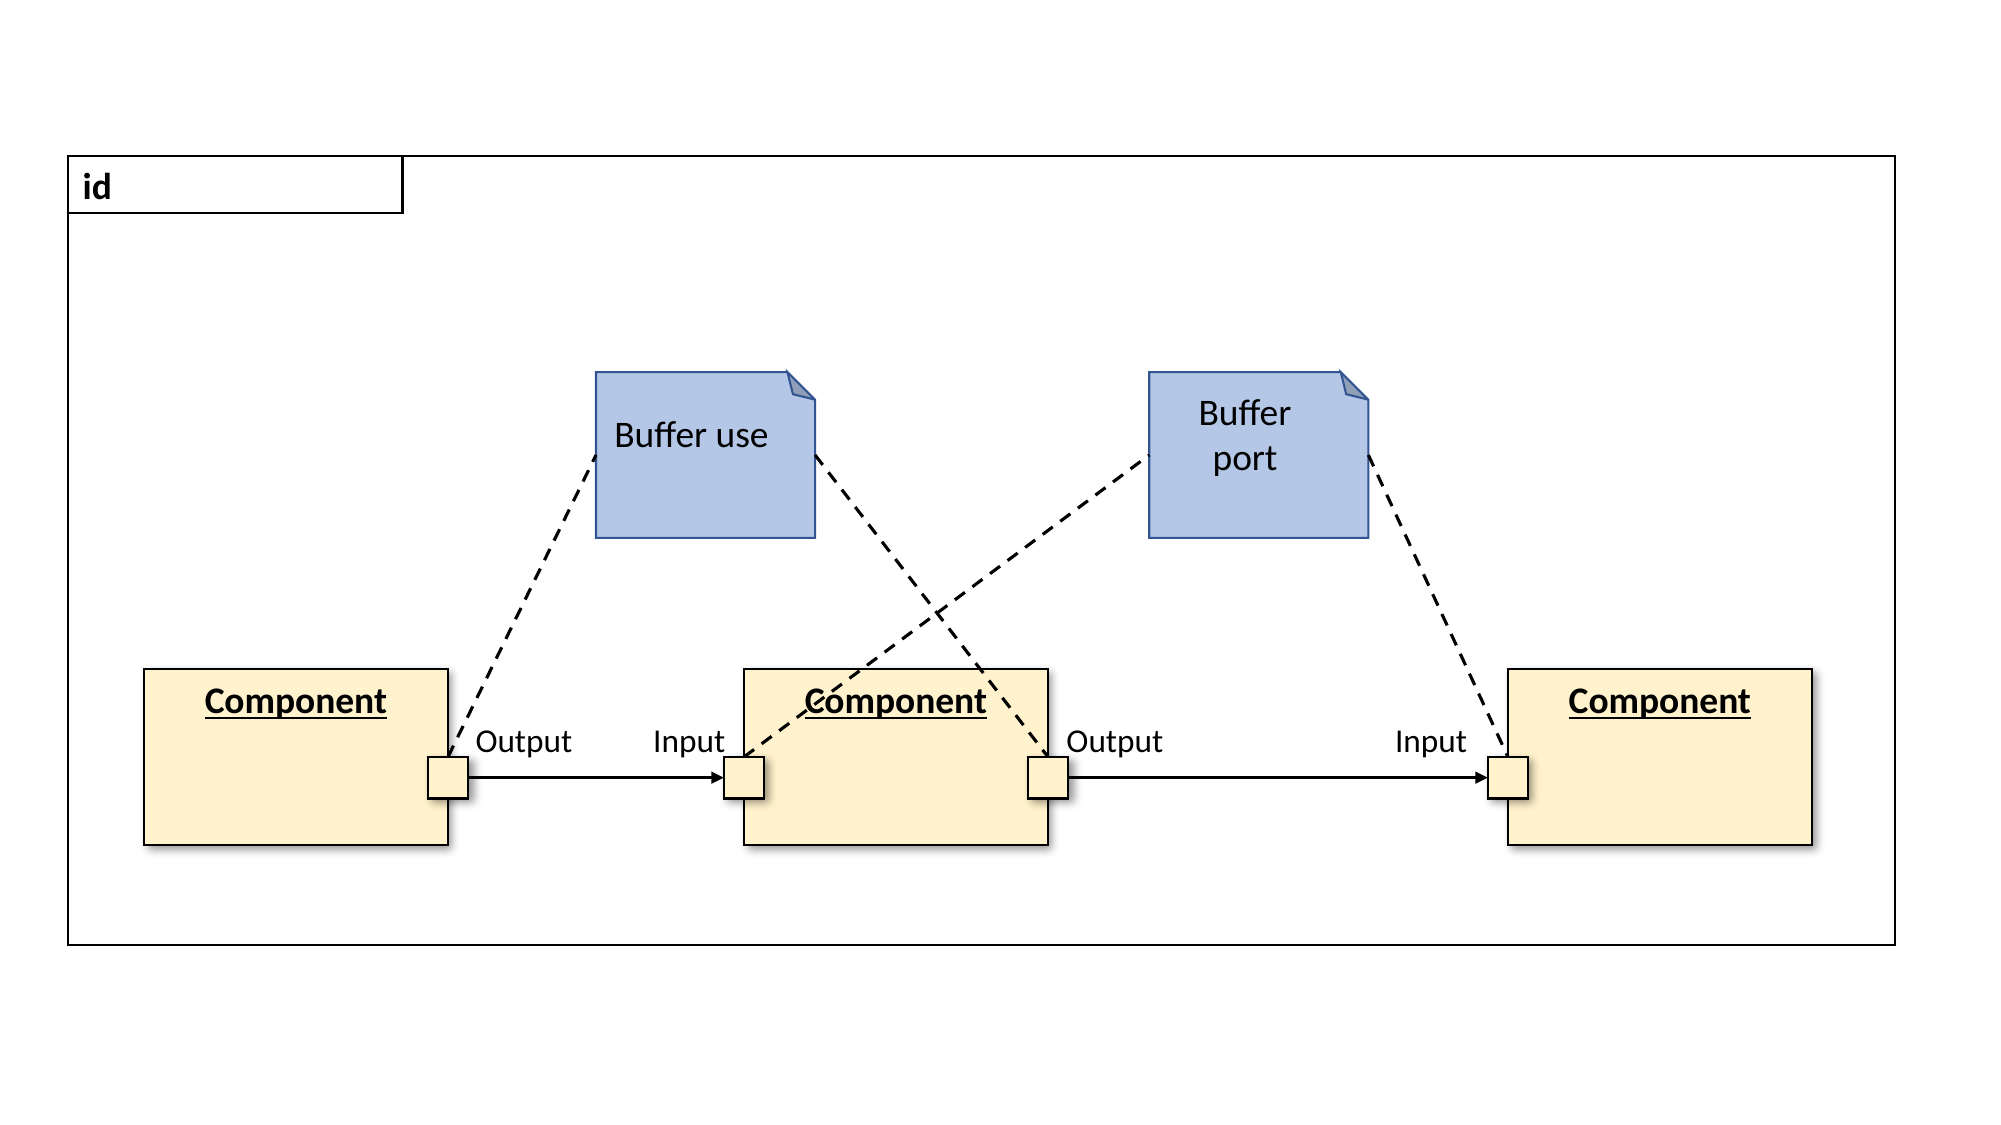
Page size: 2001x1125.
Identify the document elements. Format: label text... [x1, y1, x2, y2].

text_box Buffer use [594, 368, 817, 539]
text_box [67, 155, 1896, 946]
text_box Component [743, 757, 1049, 846]
text_box [1487, 756, 1529, 800]
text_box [448, 454, 597, 757]
text_box Input [638, 711, 741, 767]
text_box [427, 756, 469, 800]
text_box Input [1380, 757, 1483, 767]
text_box Buffer port [1148, 368, 1370, 539]
text_box [1027, 757, 1069, 800]
text_box [723, 756, 765, 800]
text_box Output [460, 757, 588, 767]
text_box Component [1507, 668, 1813, 846]
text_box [1368, 454, 1508, 757]
text_box Output [1051, 711, 1179, 767]
text_box id [67, 155, 404, 214]
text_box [744, 454, 1150, 757]
text_box Component [143, 668, 449, 846]
